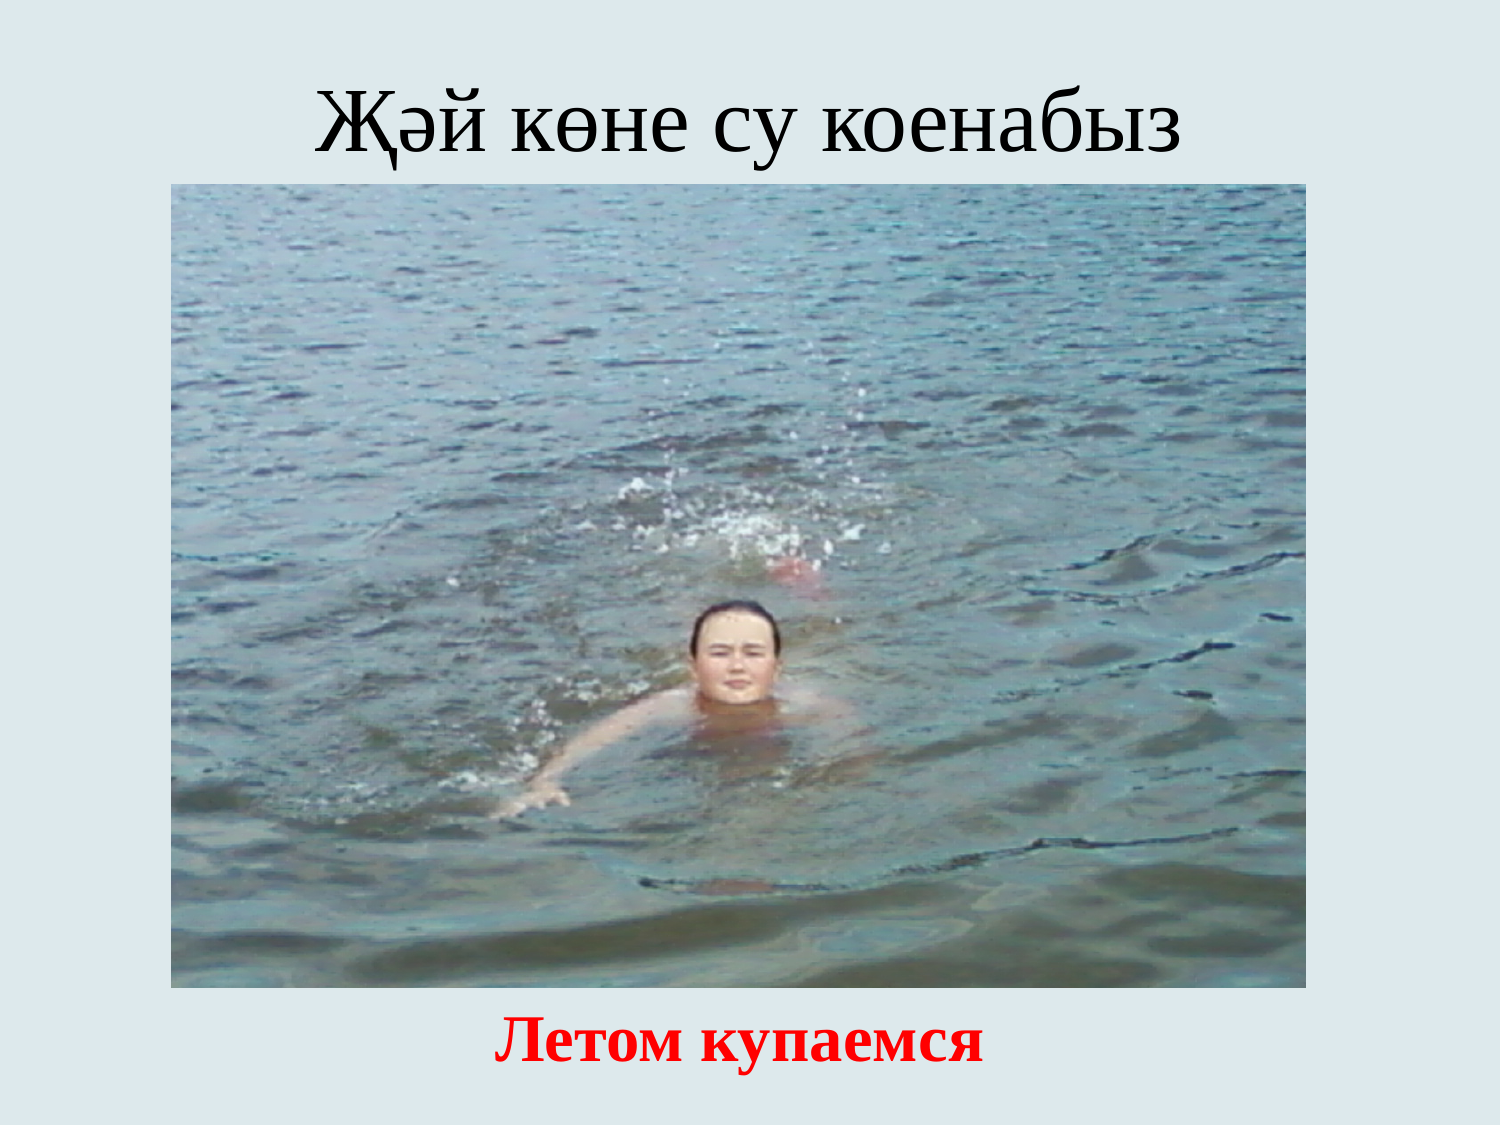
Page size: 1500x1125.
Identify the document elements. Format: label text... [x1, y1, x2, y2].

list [170, 184, 1306, 988]
text_box Летом купаемся [480, 997, 1000, 1083]
title Җәй көне су коенабыз [75, 45, 1425, 185]
